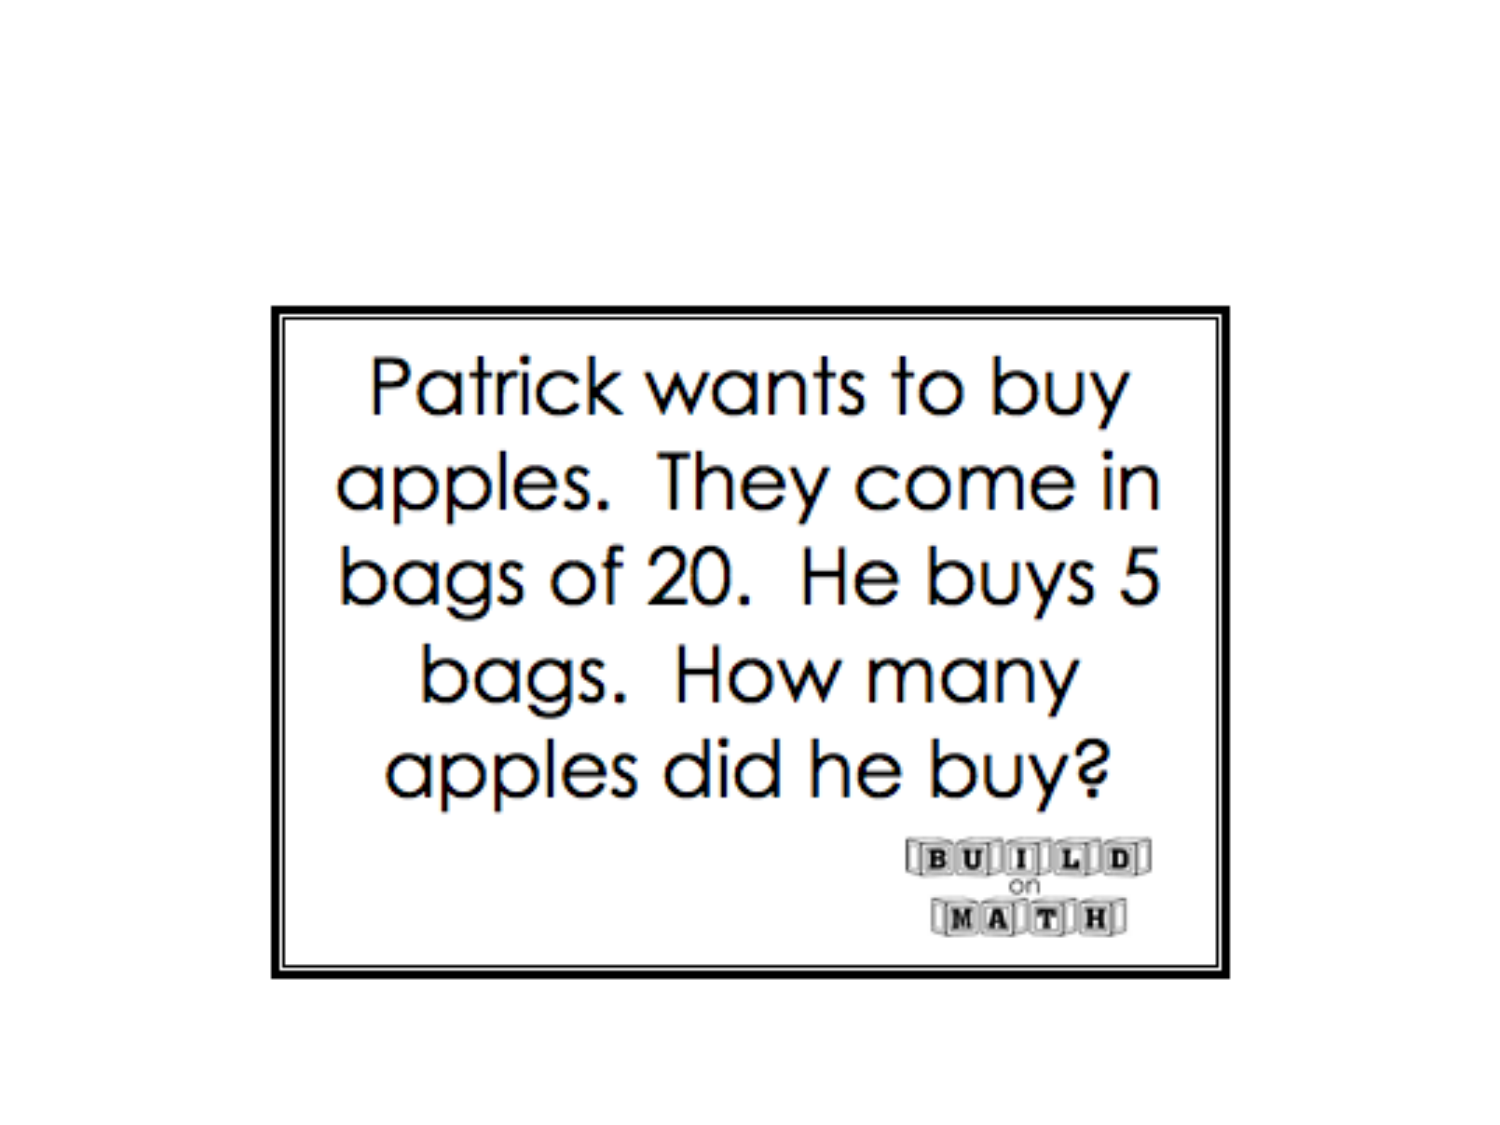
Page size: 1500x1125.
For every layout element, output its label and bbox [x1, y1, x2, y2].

list [74, 262, 1426, 1006]
